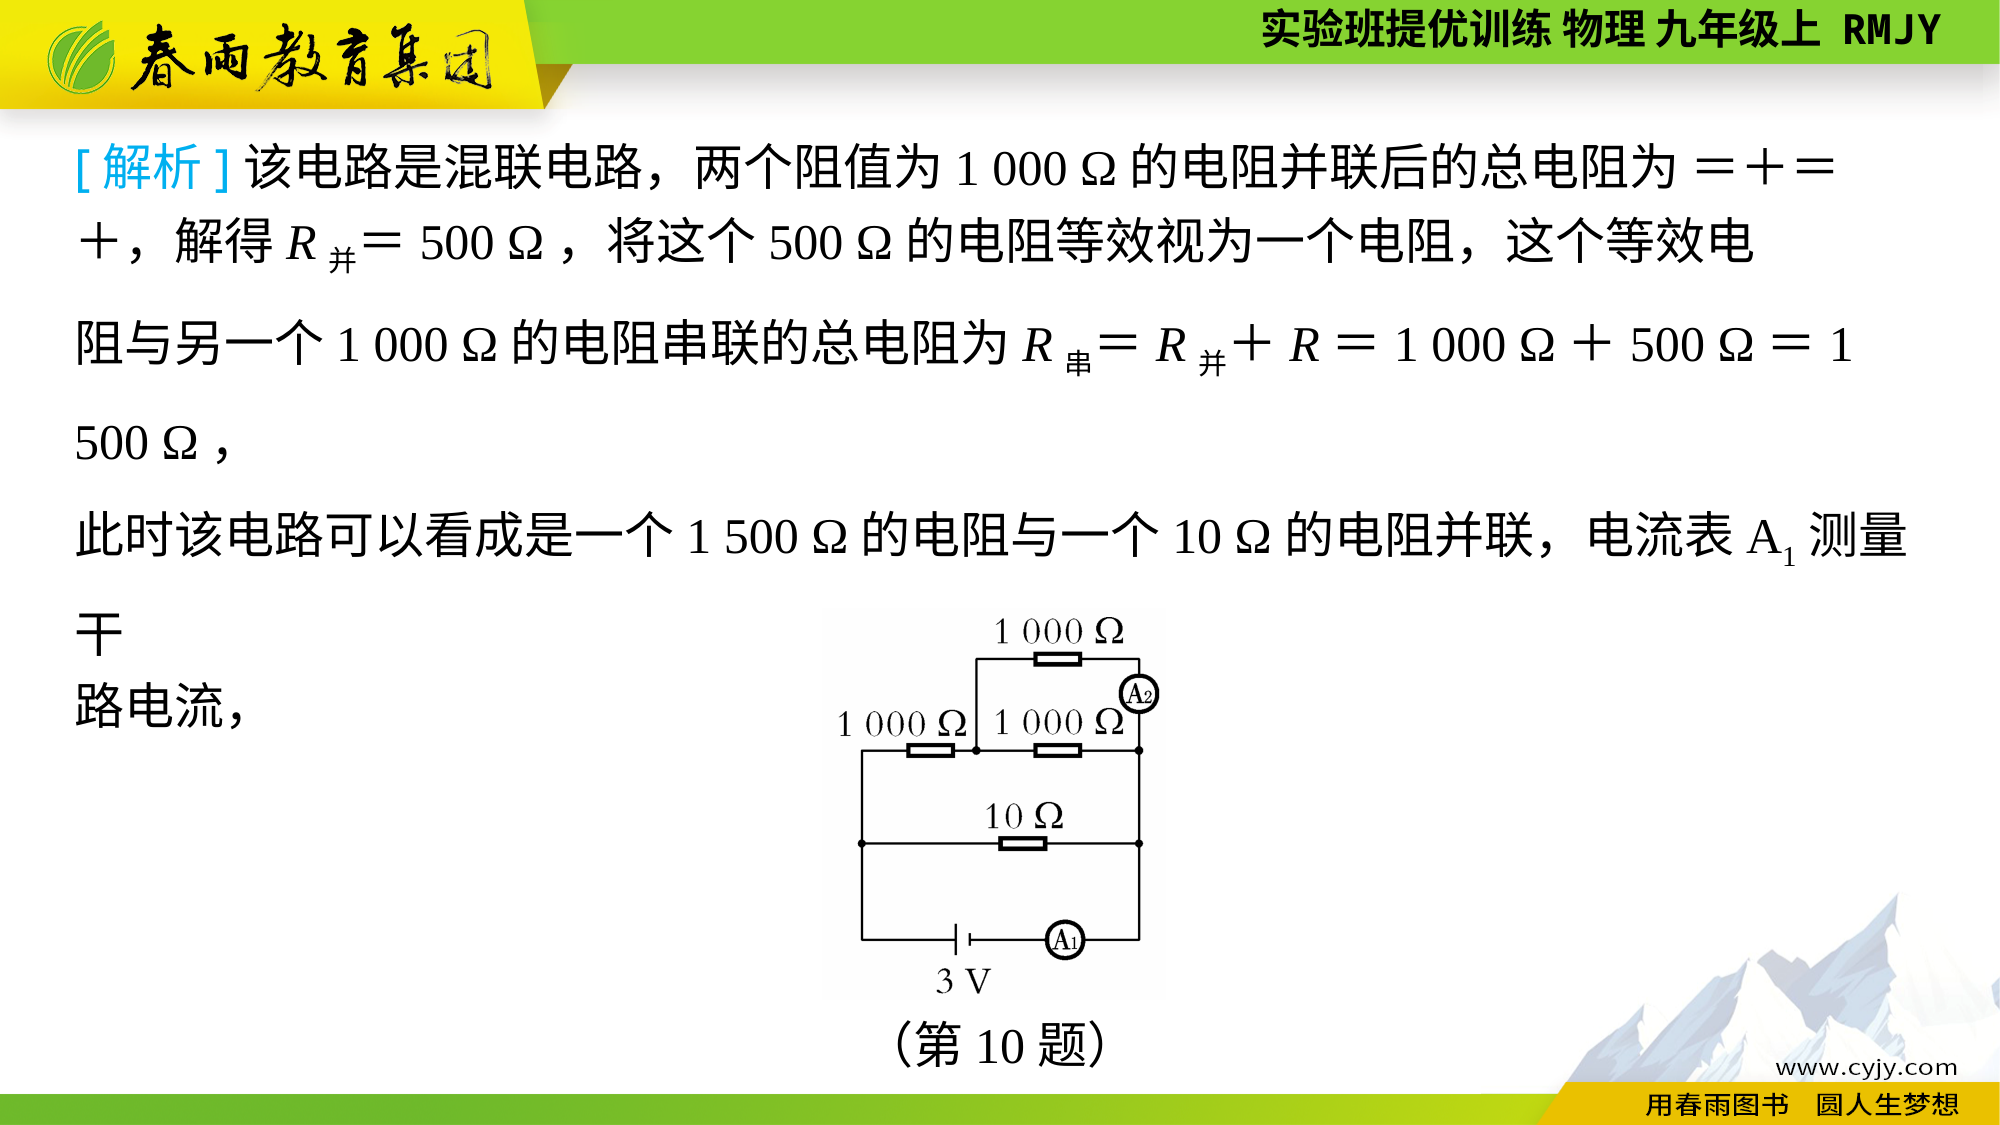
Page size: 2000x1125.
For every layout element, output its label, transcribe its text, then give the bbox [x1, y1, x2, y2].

picture [0, 0, 2000, 1125]
text_box （第10题） [848, 1008, 1152, 1081]
